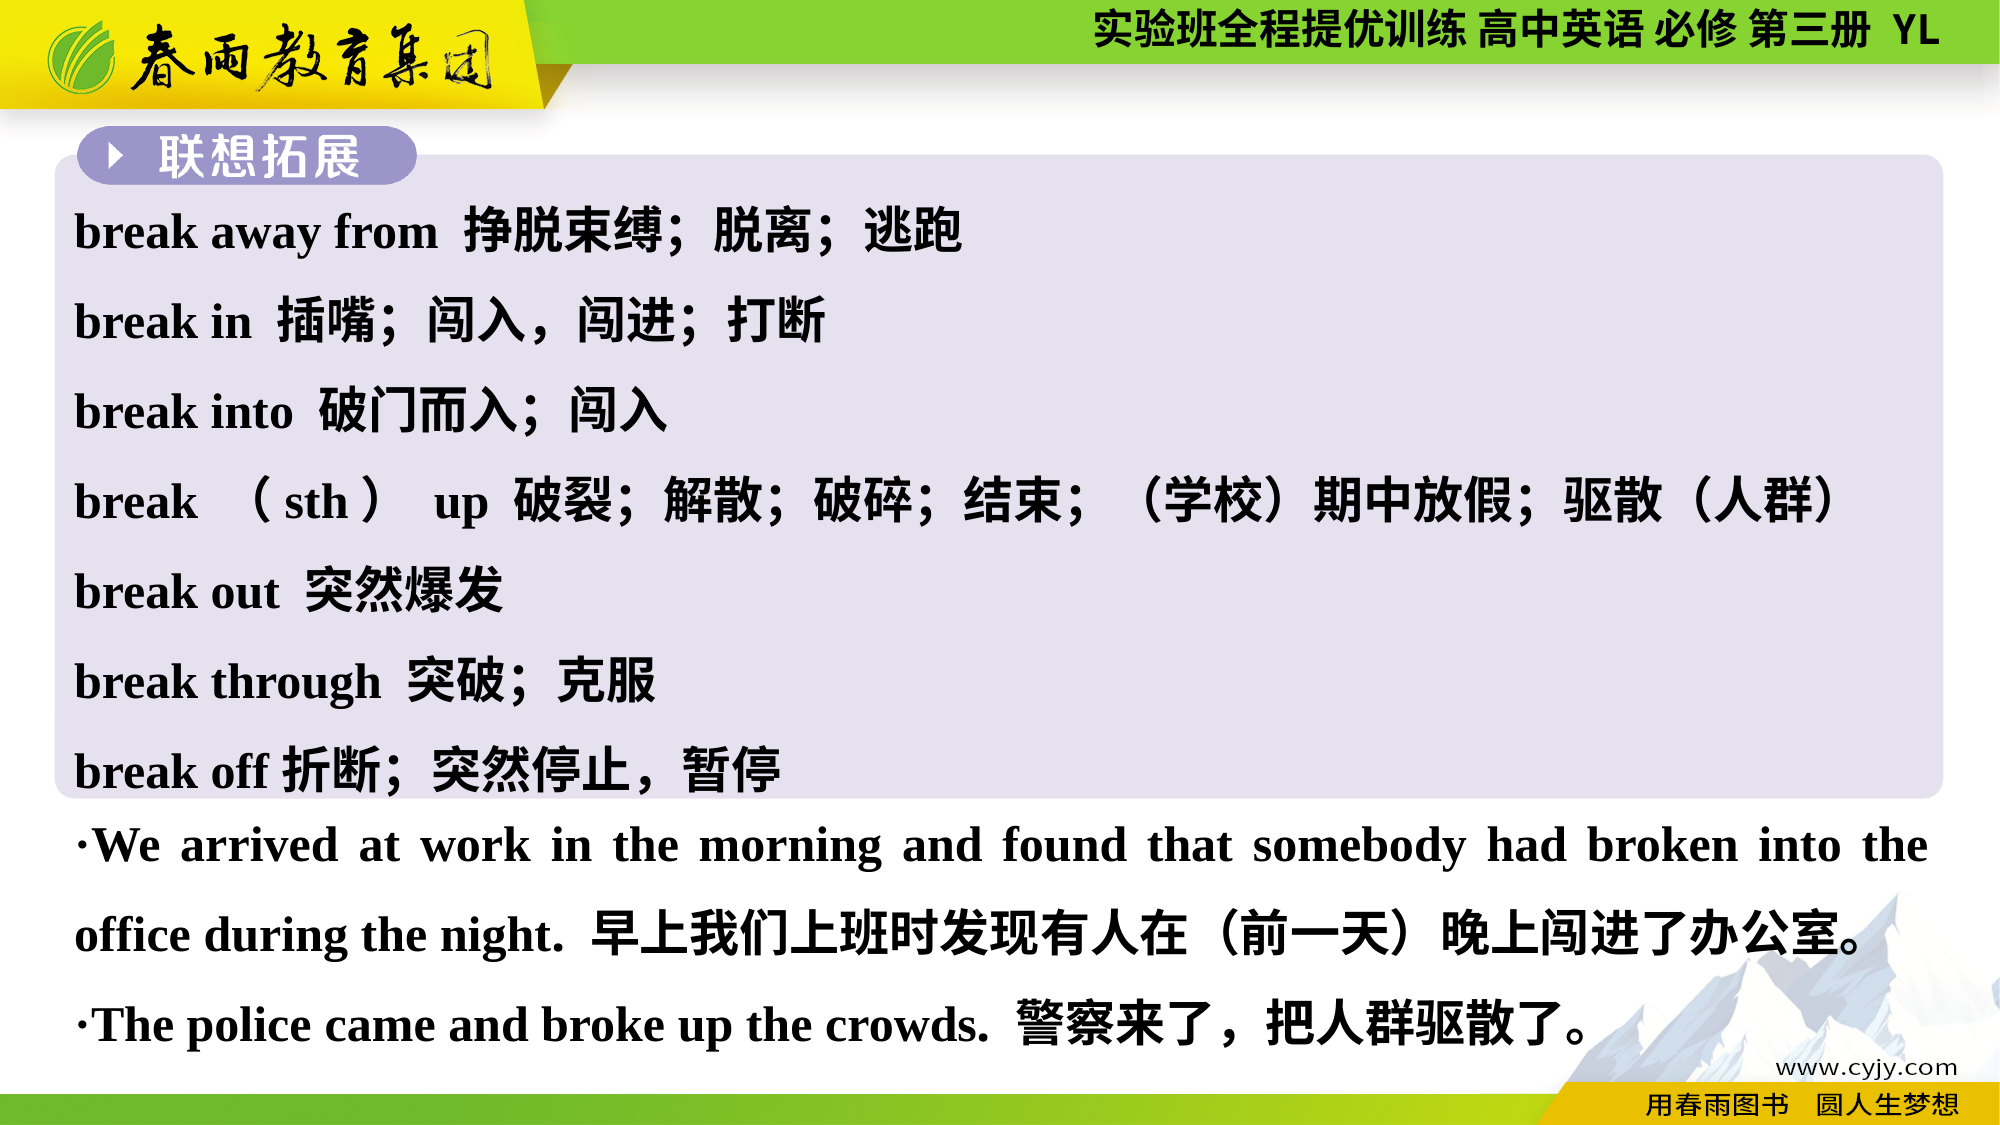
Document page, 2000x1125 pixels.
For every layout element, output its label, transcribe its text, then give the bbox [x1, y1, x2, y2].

picture [0, 0, 2000, 1125]
text_box [422, 154, 1937, 160]
text_box [61, 155, 71, 160]
text_box [54, 162, 59, 791]
text_box ·We arrived at work in the morning and found that somebody had broken into the office during the night. 早上我们上班时发现有人在（前一天）晚上闯进了办公室。 ·The police came and broke up the crowds. 警察来了，把人群驱散了。 [59, 773, 1944, 1059]
list break away from 挣脱束缚；脱离；逃跑 break in 插嘴；闯入，闯进；打断 break into 破门而入；闯入 break （sth） up 破裂；解散；破碎；结束；（学校）期中放假；驱散（人群） break out 突然爆发 break through 突破；克服 break off折断；突然停止，暂停 [59, 160, 1944, 773]
